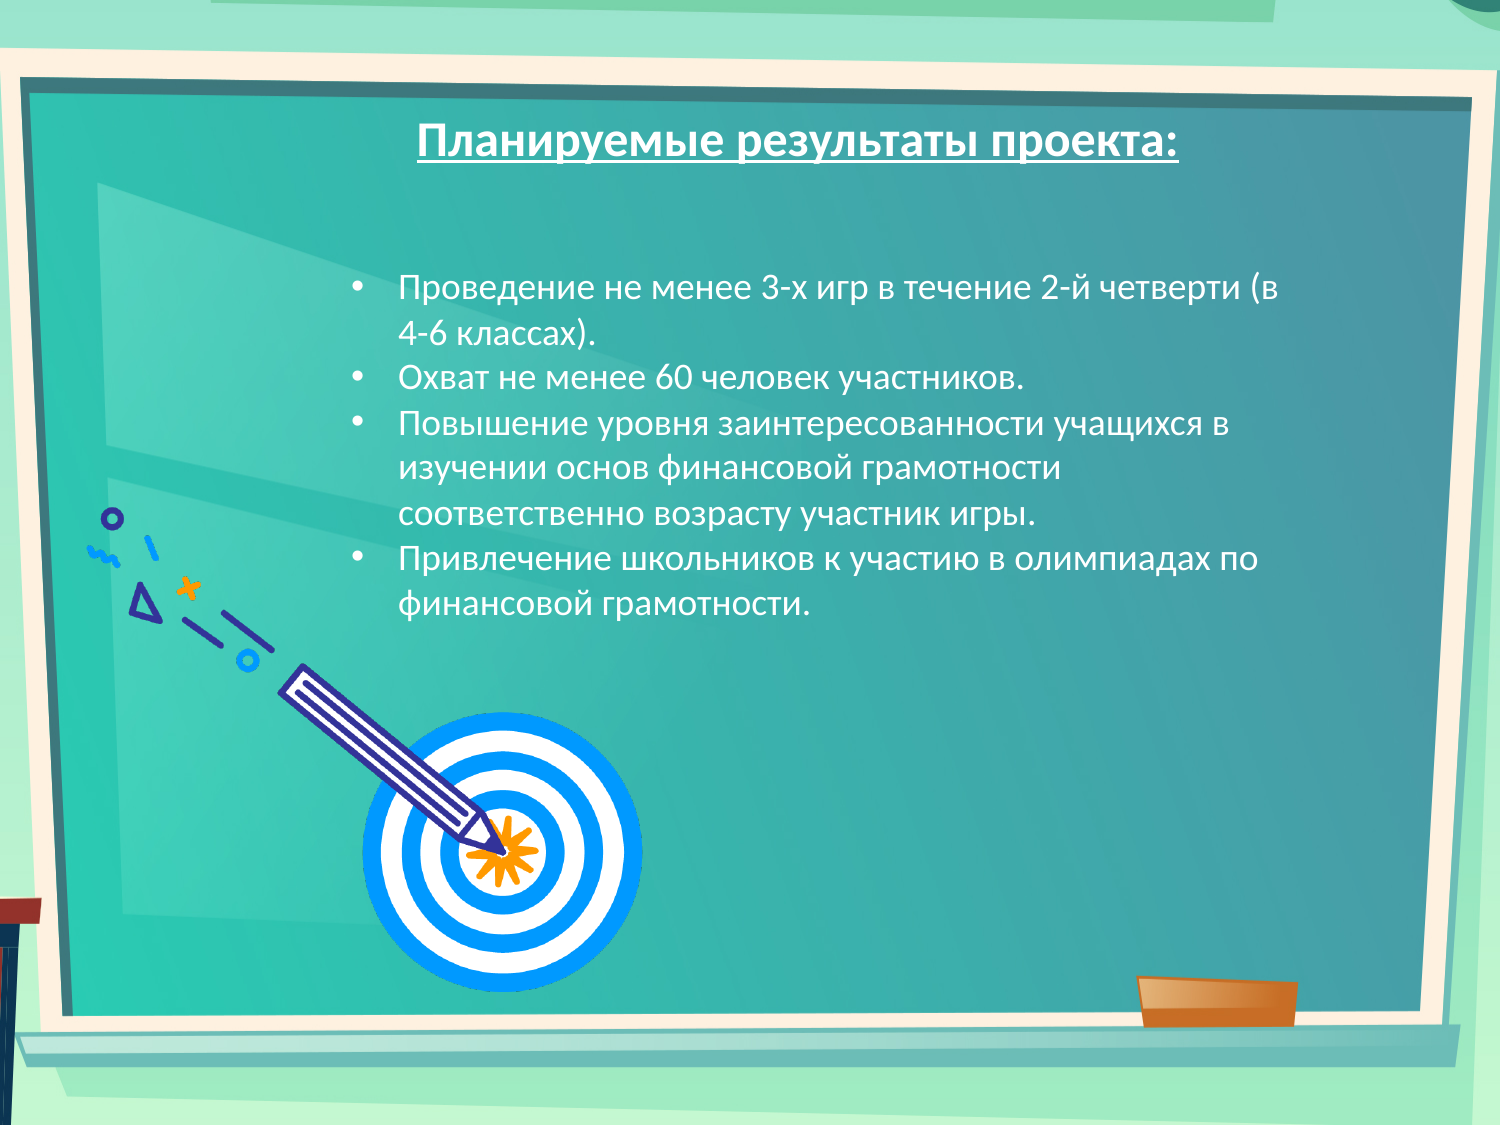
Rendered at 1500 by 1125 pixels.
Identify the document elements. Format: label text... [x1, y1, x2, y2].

text_box Проведение не менее 3-х игр в течение 2-й четверти (в 4-6 классах). Охват не менее 60 человек участников. Повышение уровня заинтересованности учащихся в изучении основ финансовой грамотности соответственно возрасту участник игры. Привлечение школьников к участию в олимпиадах по финансовой грамотности. [336, 255, 1317, 675]
picture [0, 0, 1500, 1125]
text_box Планируемые результаты проекта: [401, 98, 1336, 174]
